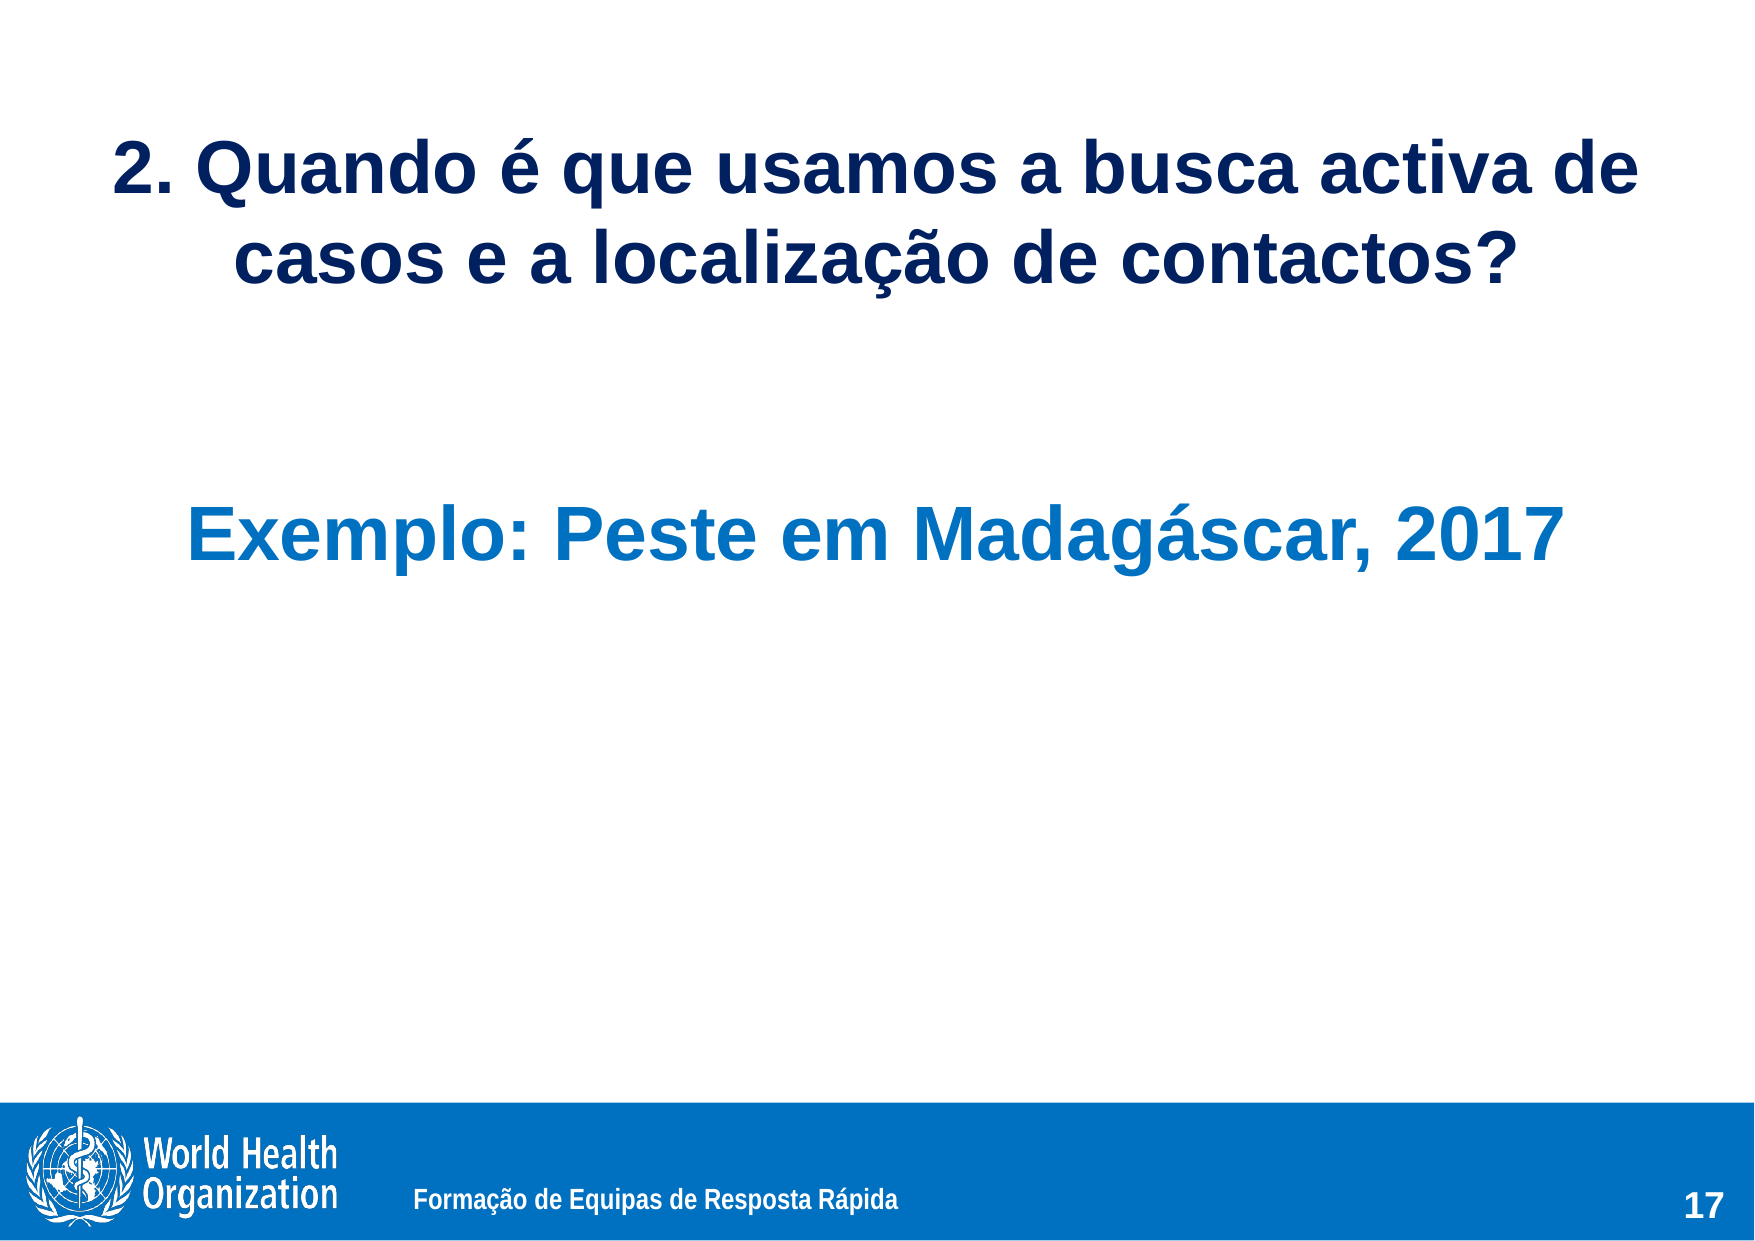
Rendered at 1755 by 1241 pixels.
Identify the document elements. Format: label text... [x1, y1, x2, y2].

picture [25, 1116, 337, 1227]
list Exemplo: Peste em Madagáscar, 2017 [87, 366, 1667, 686]
title 2. Quando é que usamos a busca activa de casos e a localização de contactos? [87, 49, 1667, 366]
